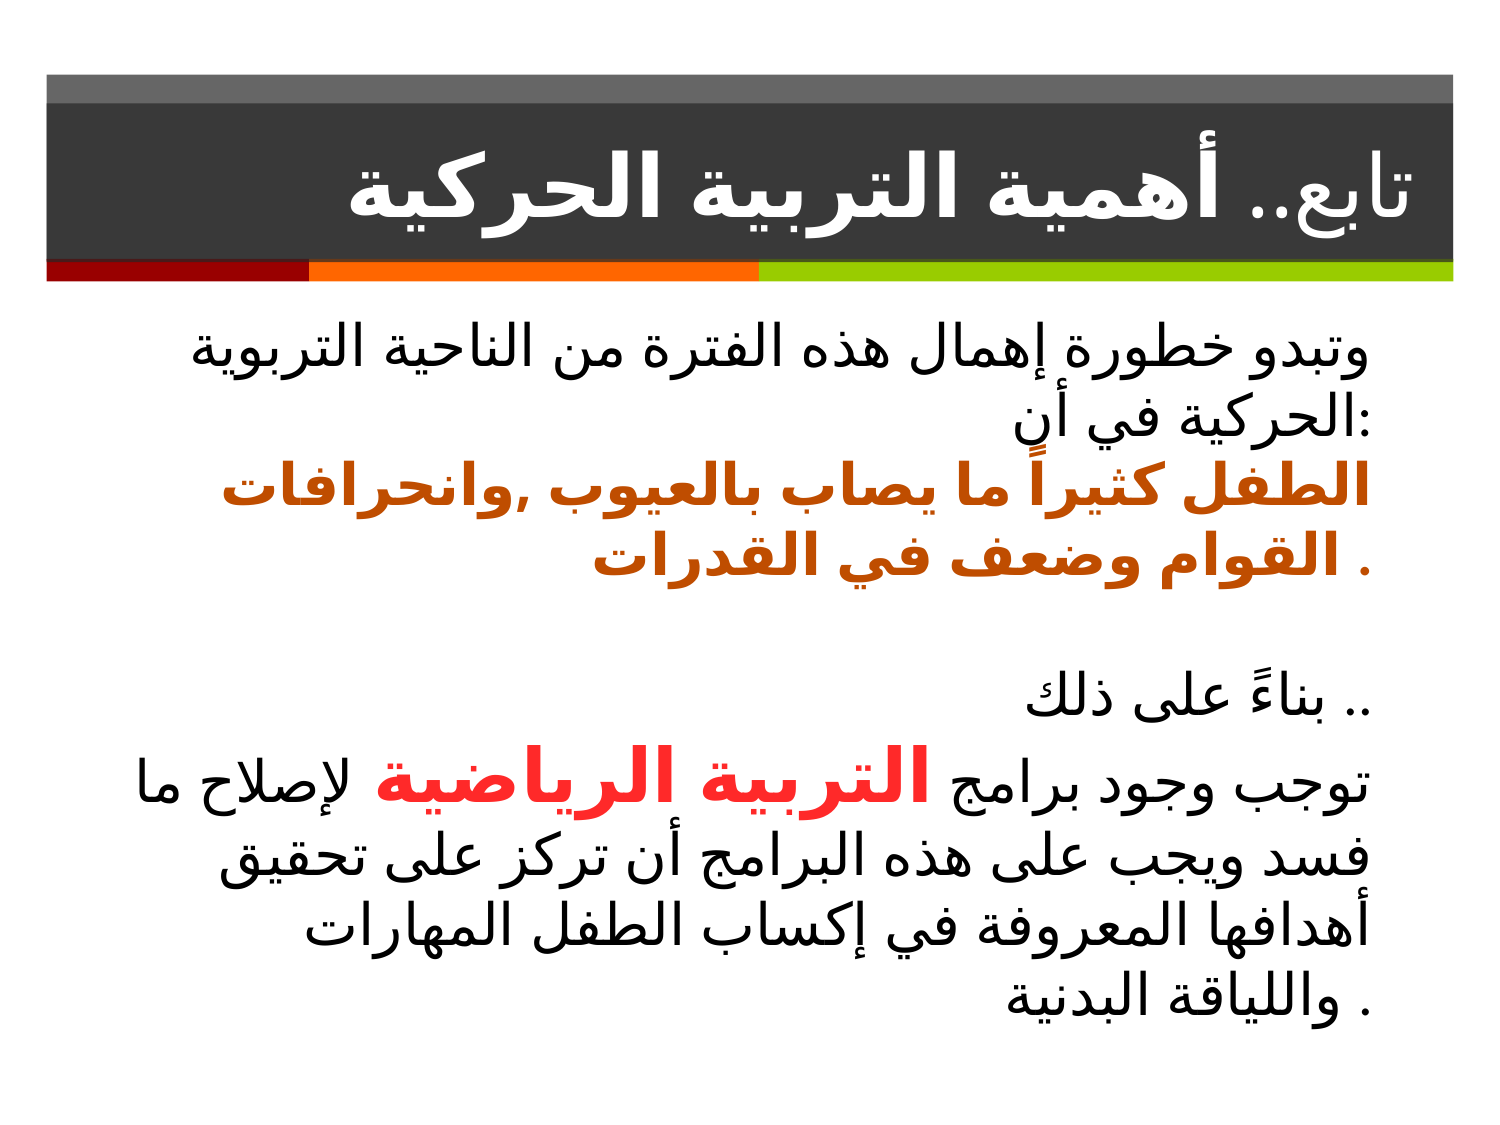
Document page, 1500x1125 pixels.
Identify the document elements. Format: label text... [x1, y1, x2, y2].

text_box وتبدو خطورة إهمال هذه الفترة من الناحية التربوية الحركية في أن: الطفل كثيراً ما يصاب بالعيوب ,وانحرافات القوام وضعف في القدرات . بناءً على ذلك .. توجب وجود برامج التربية الرياضية لإصلاح ما فسد ويجب على هذه البرامج أن تركز على تحقيق أهدافها المعروفة في إكساب الطفل المهارات واللياقة البدنية . [103, 300, 1388, 1035]
title تابع.. أهمية التربية الحركية [46, 103, 1454, 263]
